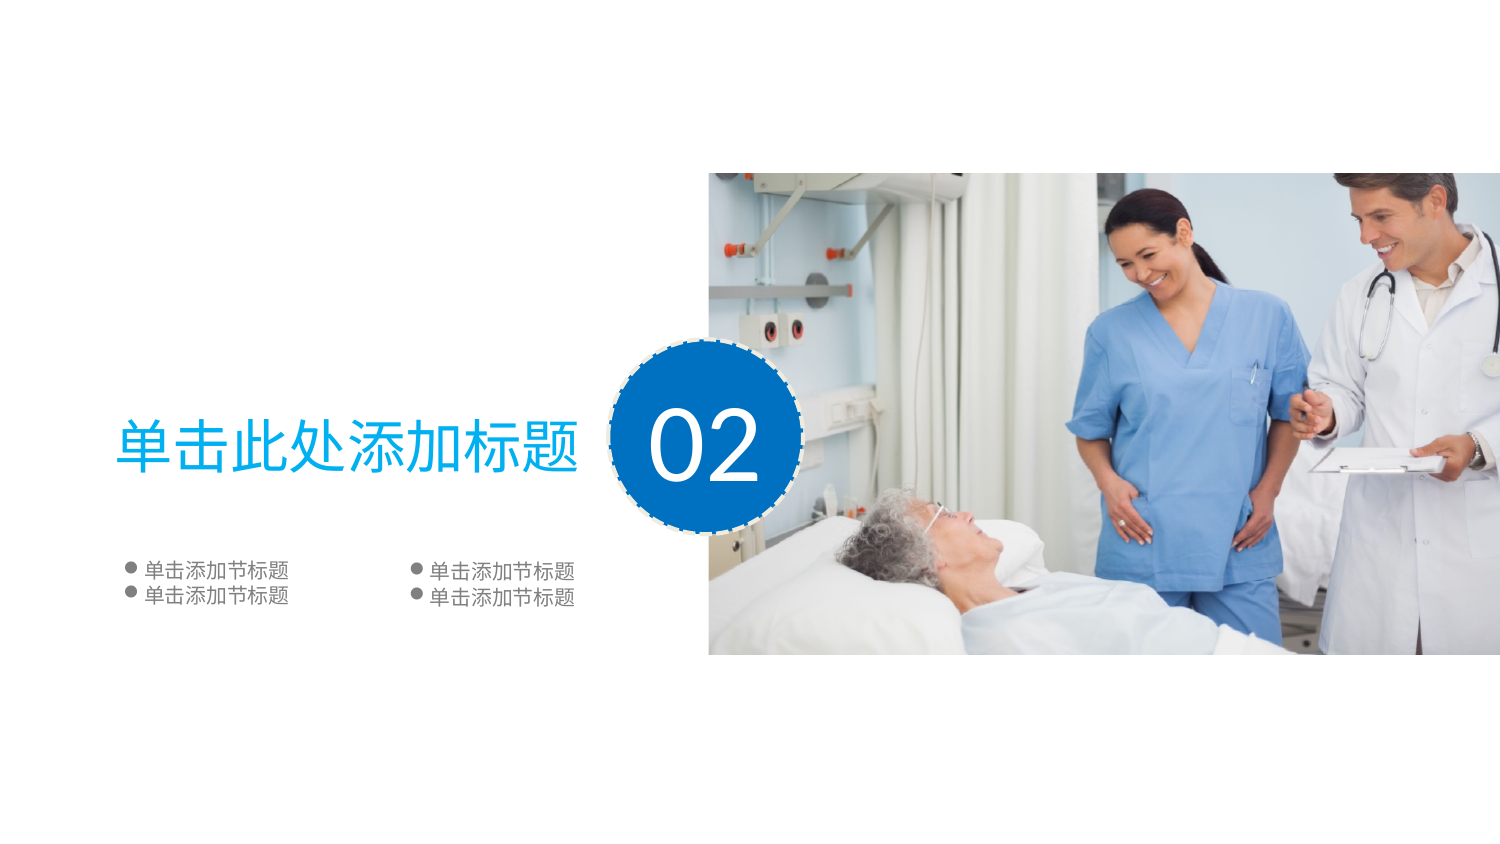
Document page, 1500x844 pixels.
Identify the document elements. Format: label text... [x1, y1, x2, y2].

text_box 02 [606, 337, 806, 537]
text_box 单击此处添加标题 [102, 404, 592, 486]
text_box 单击添加节标题 单击添加节标题 [394, 551, 590, 617]
text_box [707, 172, 1500, 657]
text_box 单击添加节标题 单击添加节标题 [112, 551, 353, 613]
